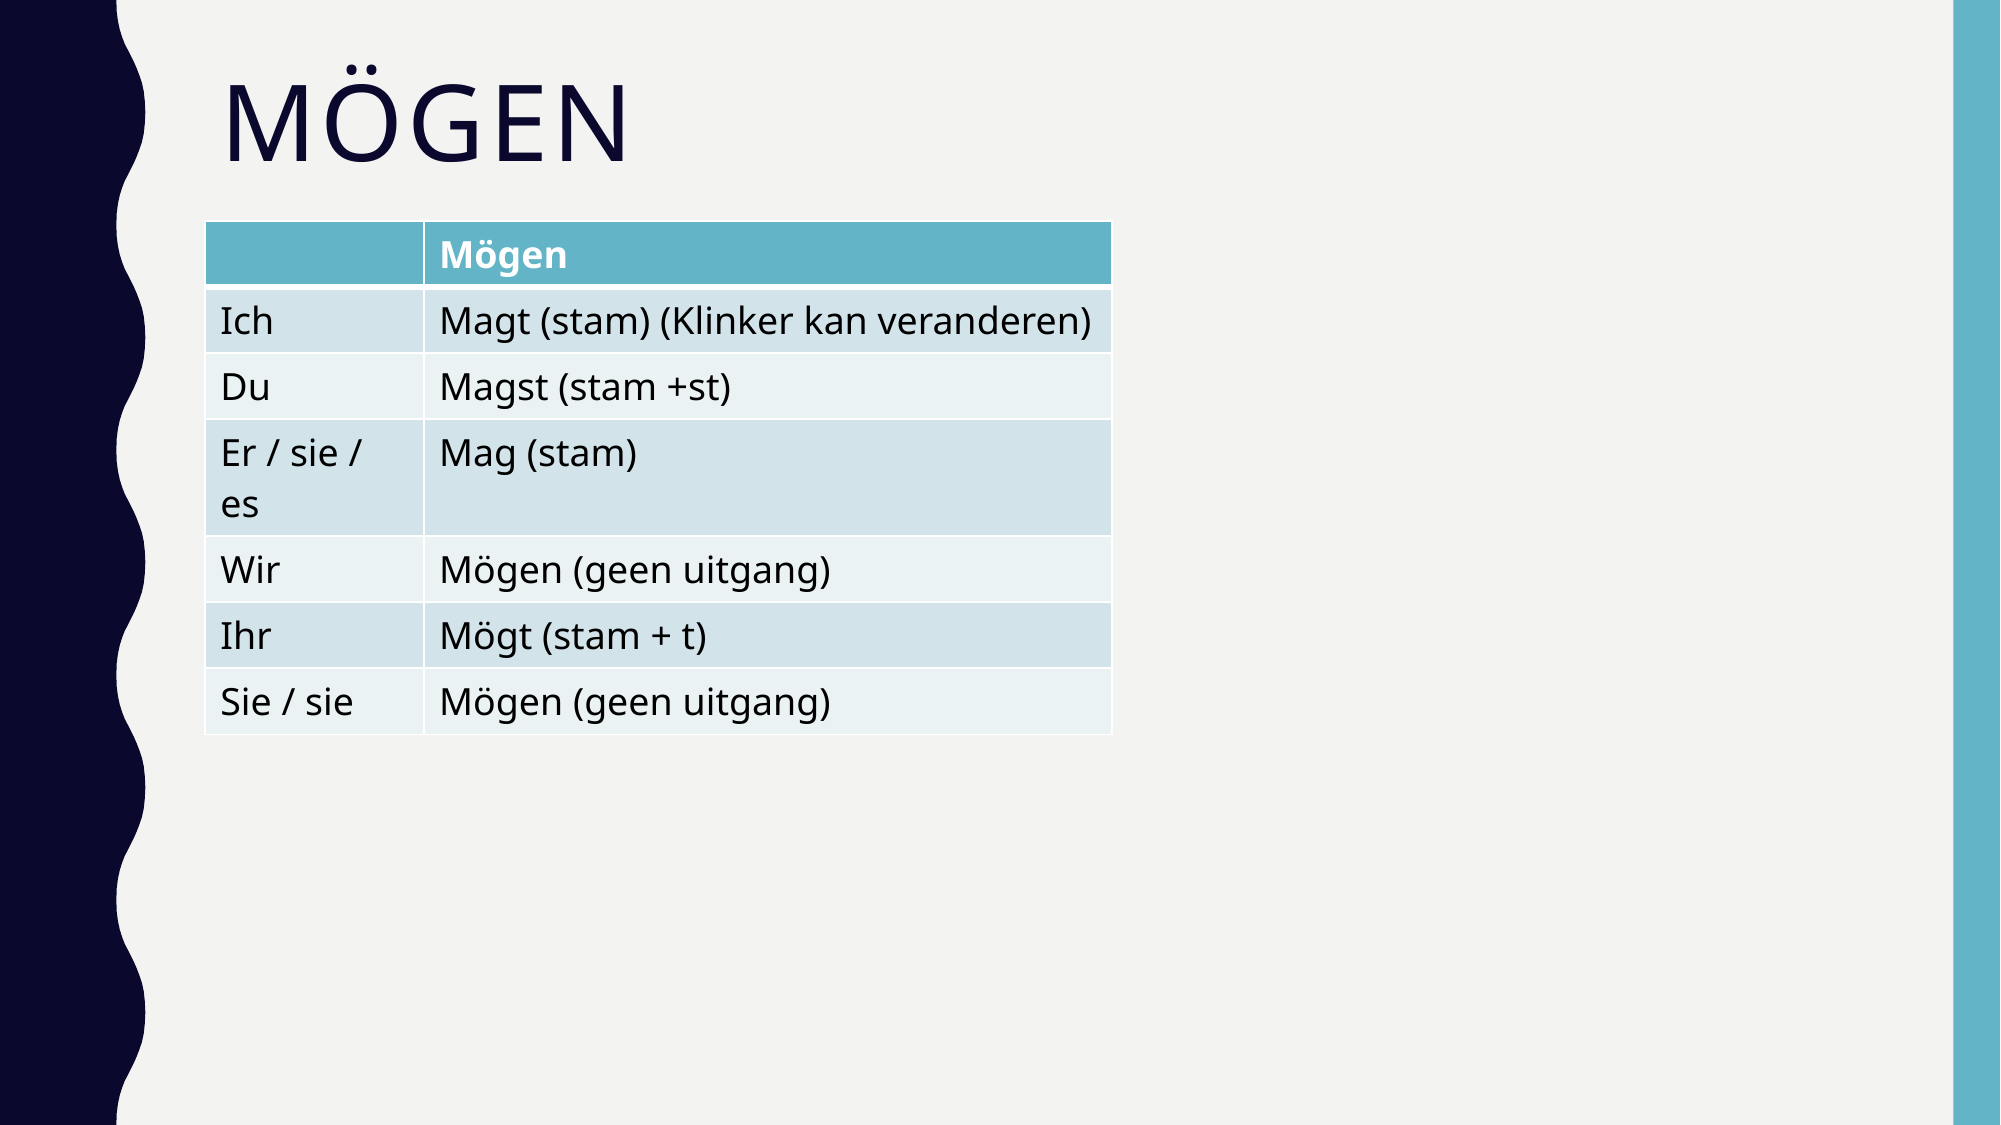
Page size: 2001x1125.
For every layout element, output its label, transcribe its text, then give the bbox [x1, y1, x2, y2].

table_cell Magt (stam) (Klinker kan veranderen) [425, 290, 1111, 352]
table_cell Mag (stam) [425, 420, 1111, 535]
table_cell Mögen (geen uitgang) [425, 669, 1111, 734]
table_cell Ich [206, 290, 423, 352]
title Mögen [205, 62, 1875, 308]
table_cell Magst (stam +st) [425, 354, 1111, 418]
table_cell Er / sie / es [206, 420, 423, 535]
table_cell Du [206, 354, 423, 418]
table_cell Sie / sie [206, 669, 423, 734]
table_header Mögen [425, 222, 1111, 284]
table_cell Mögen (geen uitgang) [425, 537, 1111, 601]
table_cell Wir [206, 537, 423, 601]
table_header [206, 222, 423, 284]
table_cell Mögt (stam + t) [425, 603, 1111, 667]
table_cell Ihr [206, 603, 423, 667]
